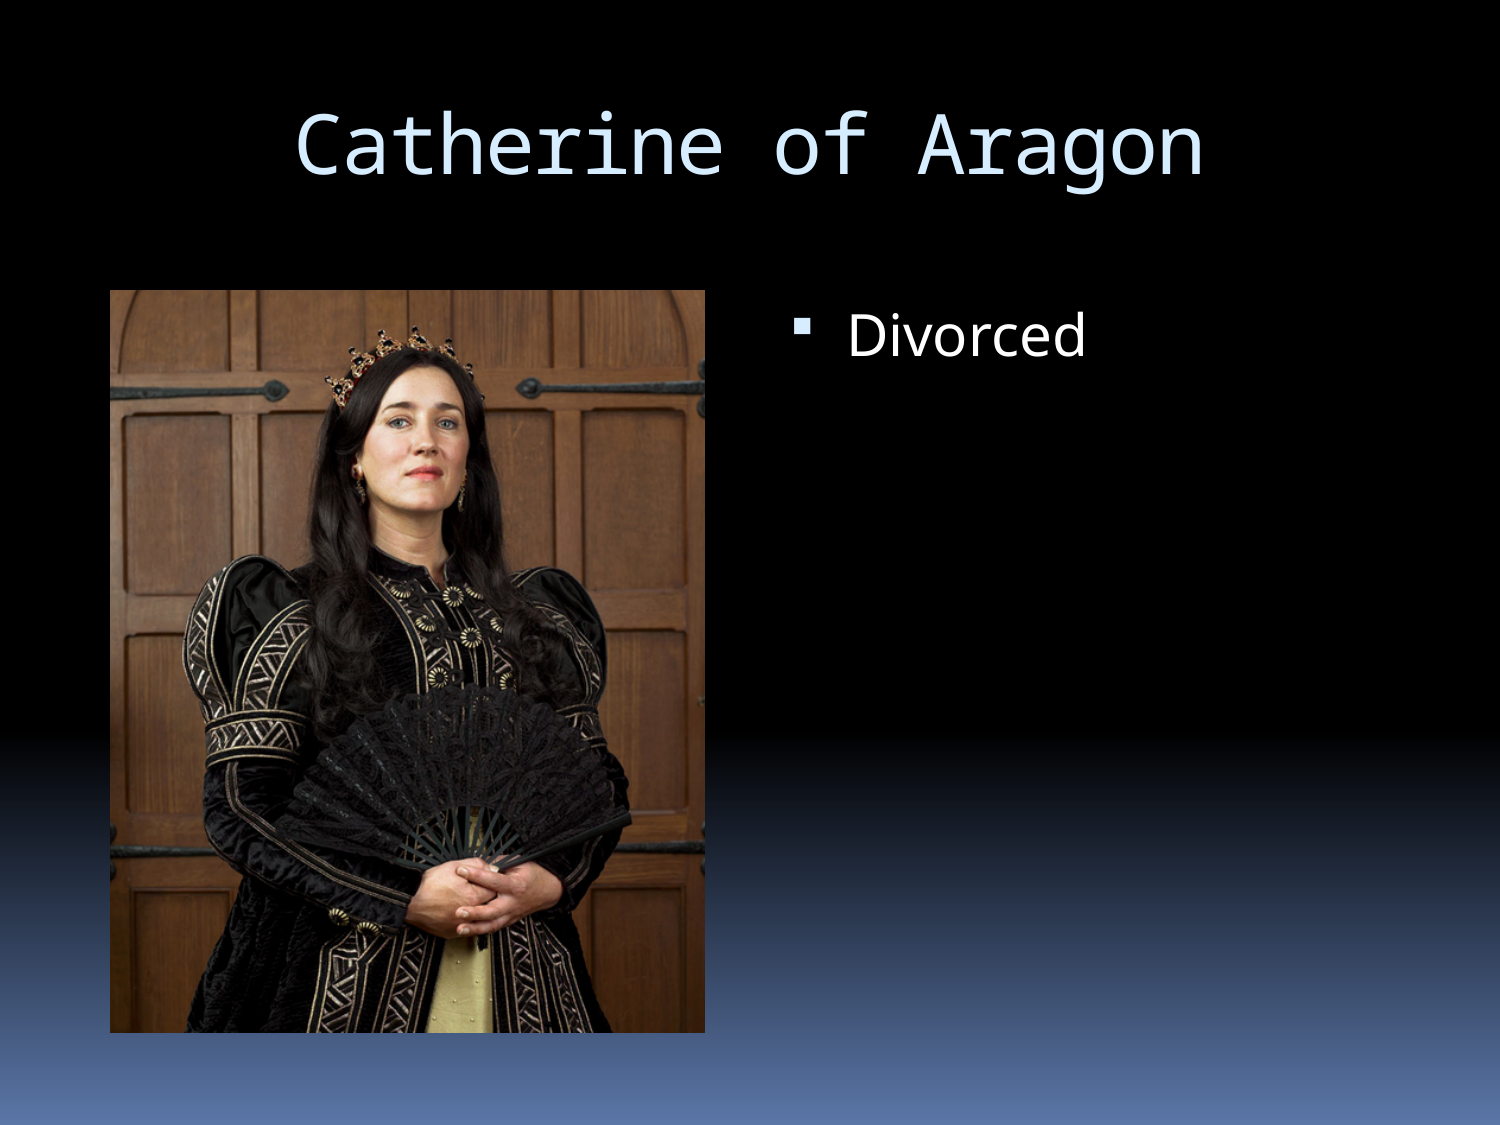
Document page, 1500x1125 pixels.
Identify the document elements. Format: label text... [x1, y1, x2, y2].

list Divorced [763, 290, 1427, 1033]
title Catherine of Aragon [75, 83, 1425, 234]
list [109, 289, 706, 1034]
